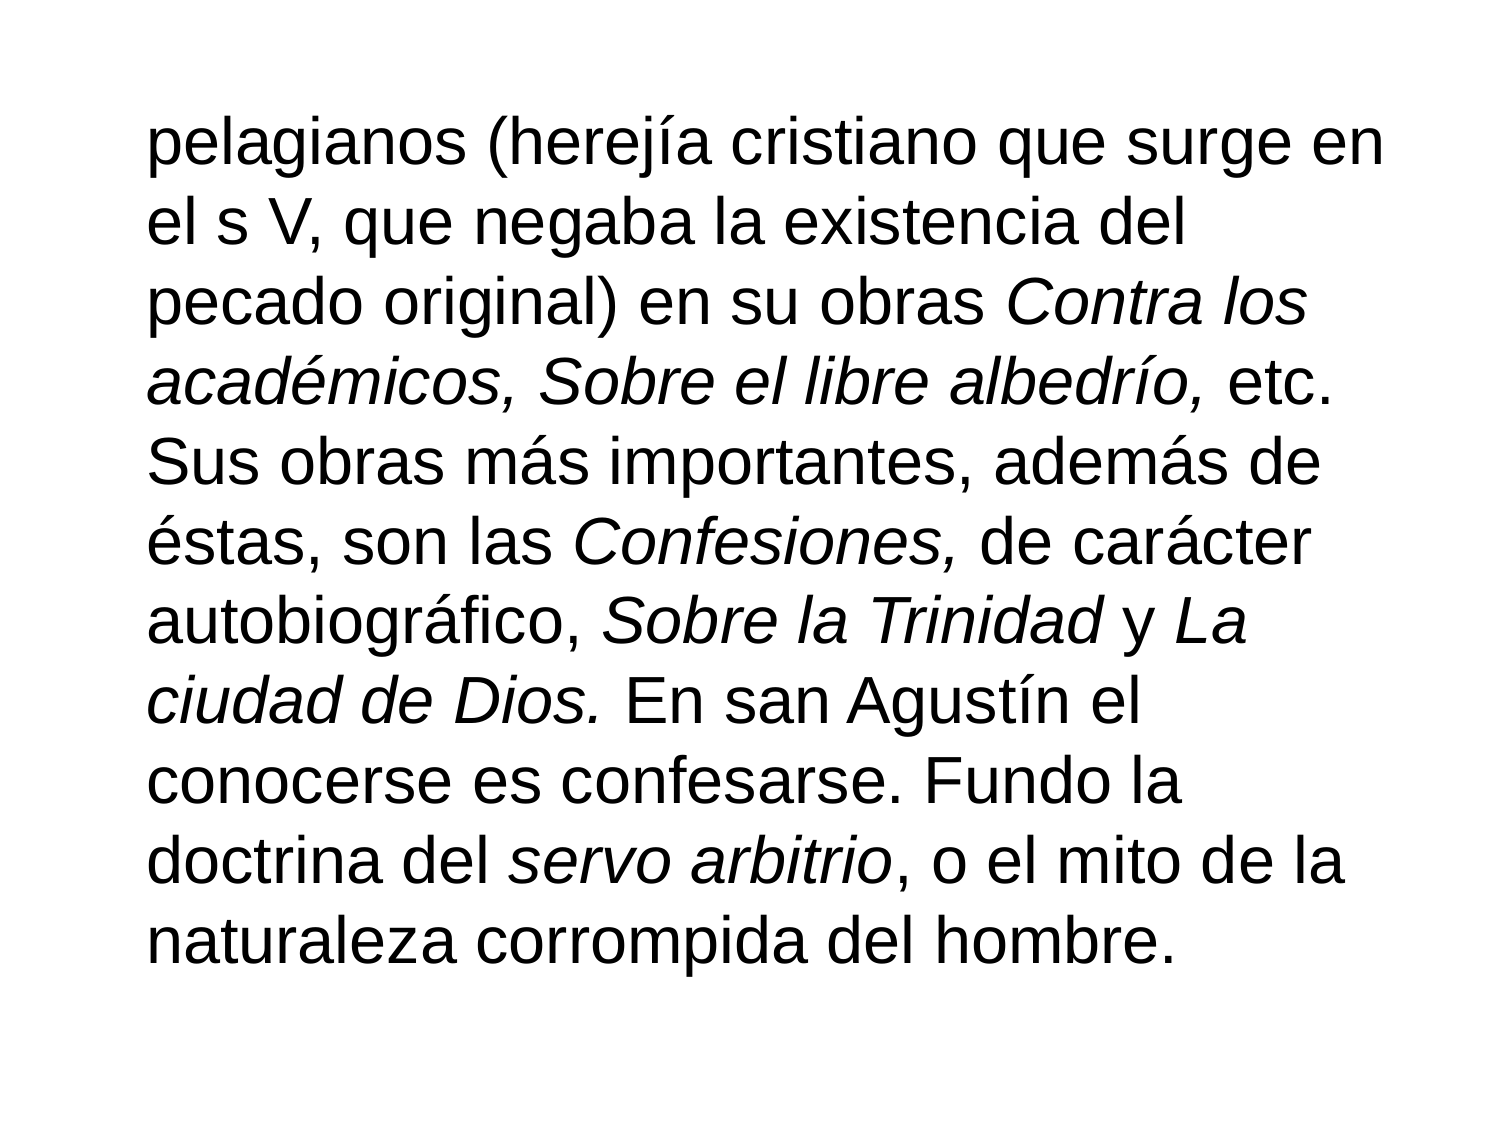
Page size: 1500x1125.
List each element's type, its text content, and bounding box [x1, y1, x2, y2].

list pelagianos (herejía cristiano que surge en el s V, que negaba la existencia del pecado original) en su obras Contra los académicos, Sobre el libre albedrío, etc. Sus obras más importantes, además de éstas, son las Confesiones, de carácter autobiográfico, Sobre la Trinidad y La ciudad de Dios. En san Agustín el conocerse es confesarse. Fundo la doctrina del servo arbitrio, o el mito de la naturaleza corrompida del hombre. [74, 89, 1426, 1048]
